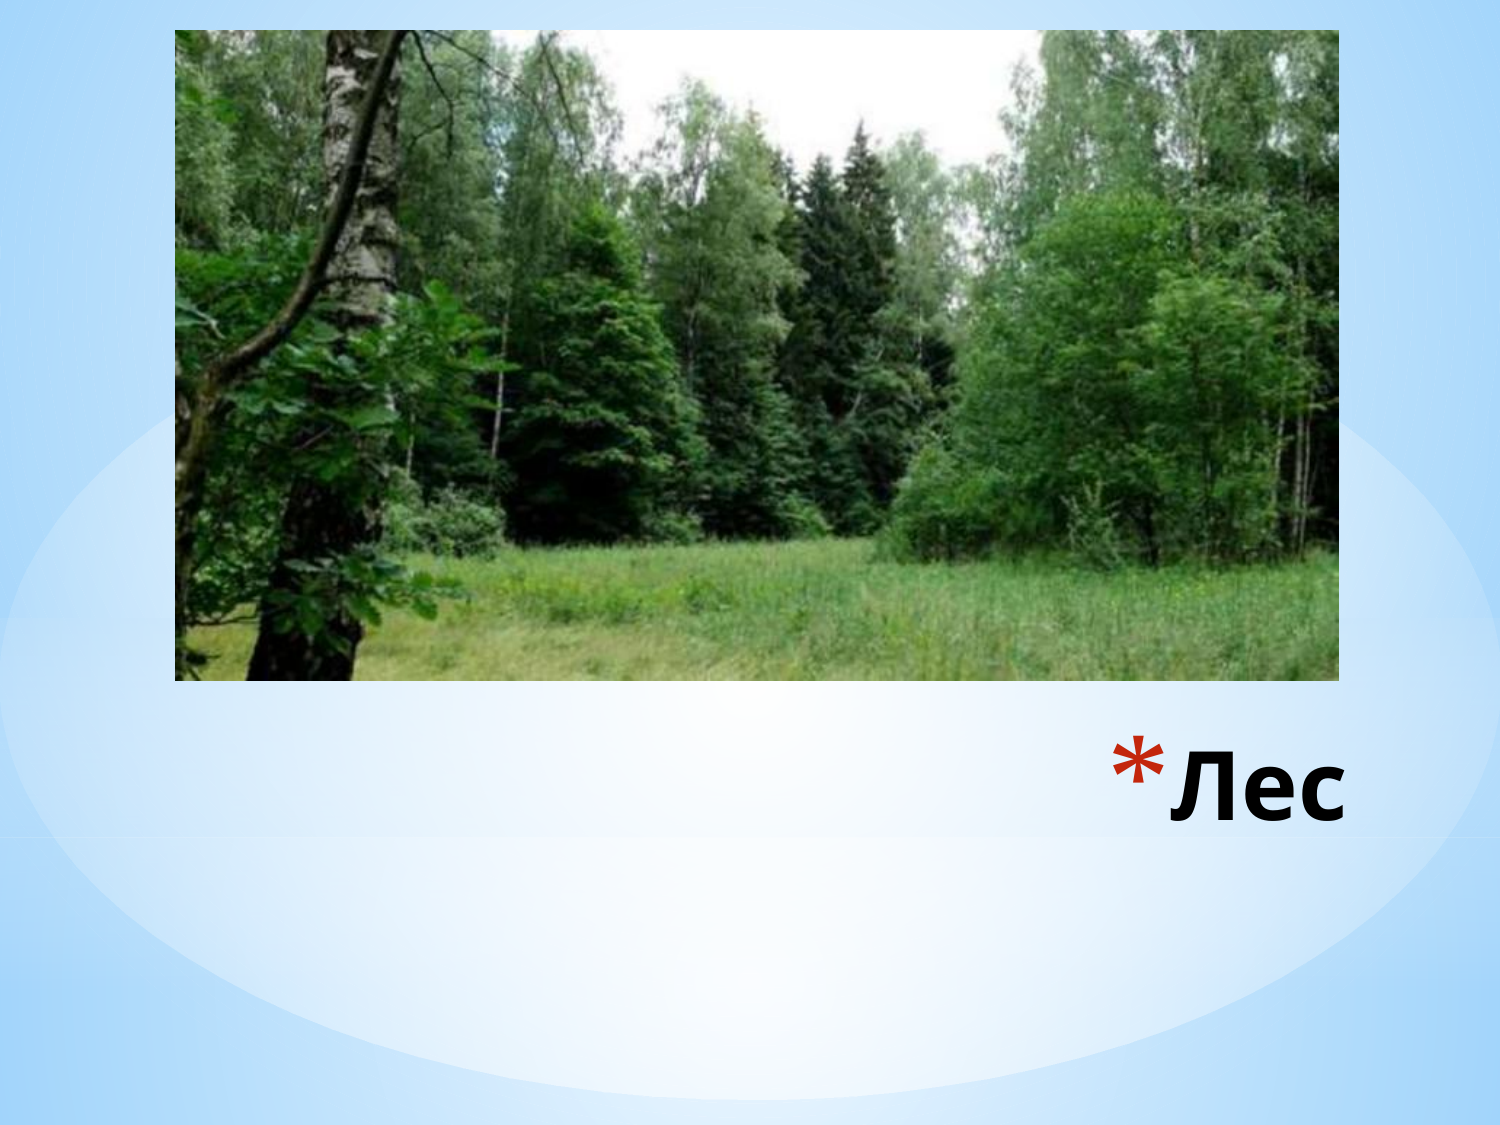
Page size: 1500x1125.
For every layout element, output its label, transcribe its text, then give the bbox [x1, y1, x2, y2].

title Лес [294, 717, 1363, 905]
picture [175, 30, 1339, 681]
